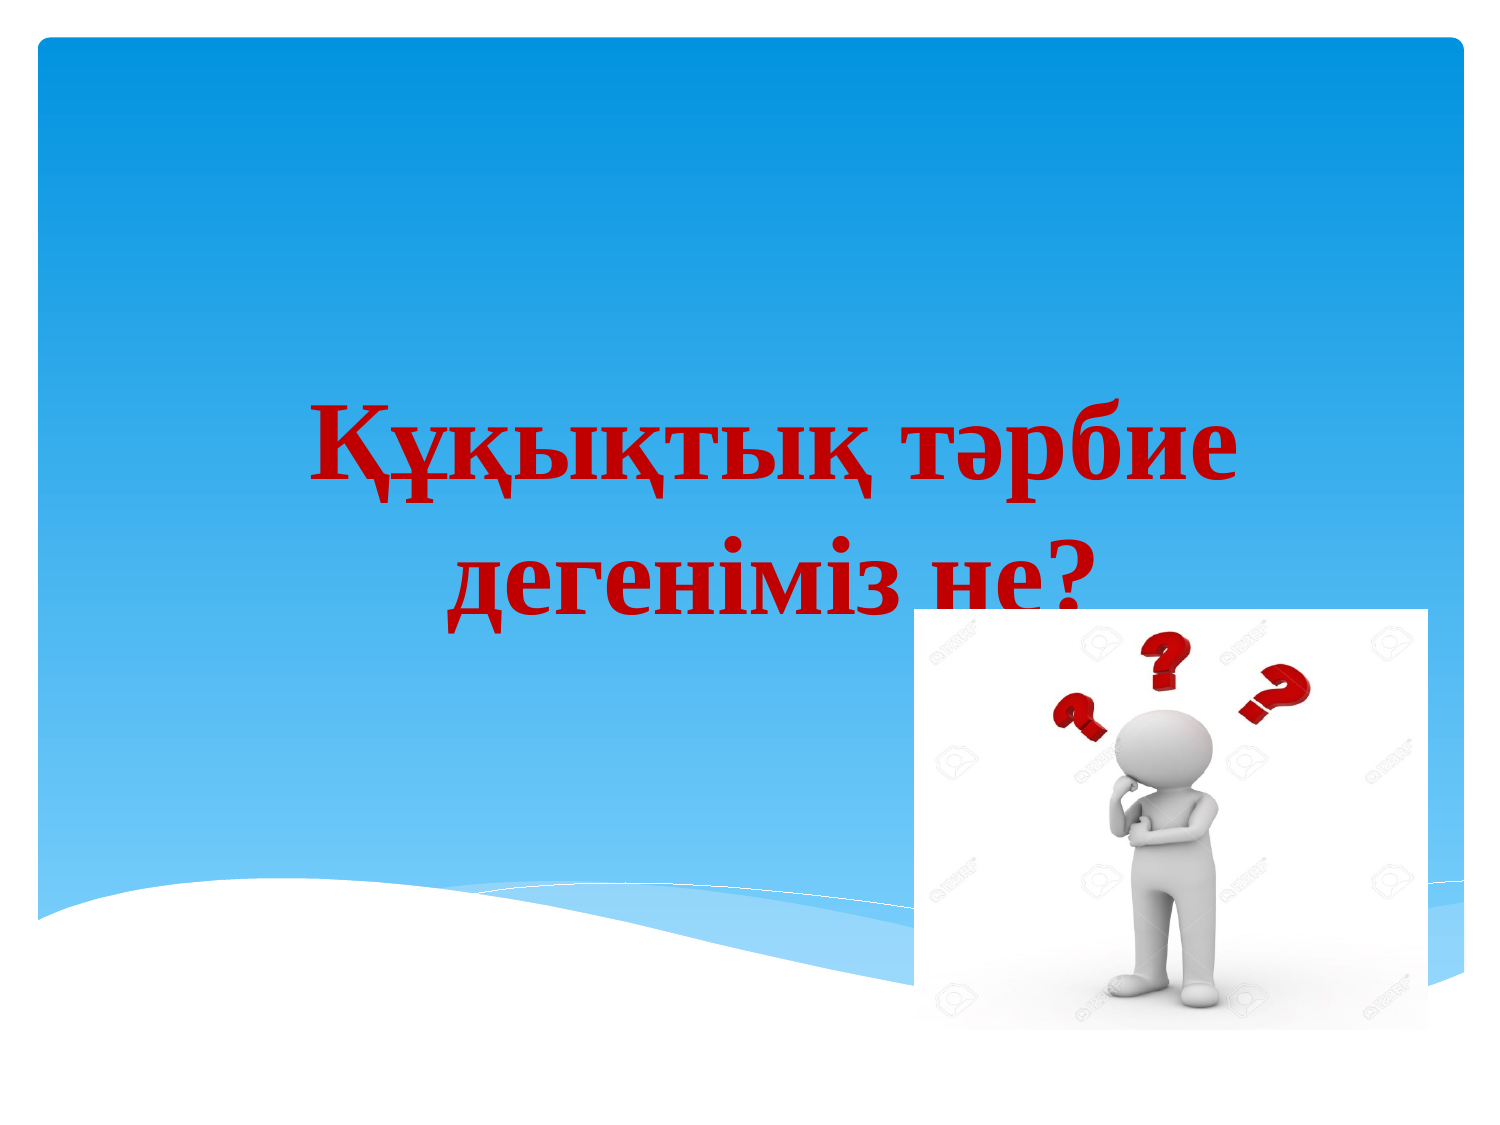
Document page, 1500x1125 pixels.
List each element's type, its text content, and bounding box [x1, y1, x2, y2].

picture [913, 609, 1428, 1030]
title Құқықтық тәрбие дегеніміз не? [86, 269, 1463, 645]
